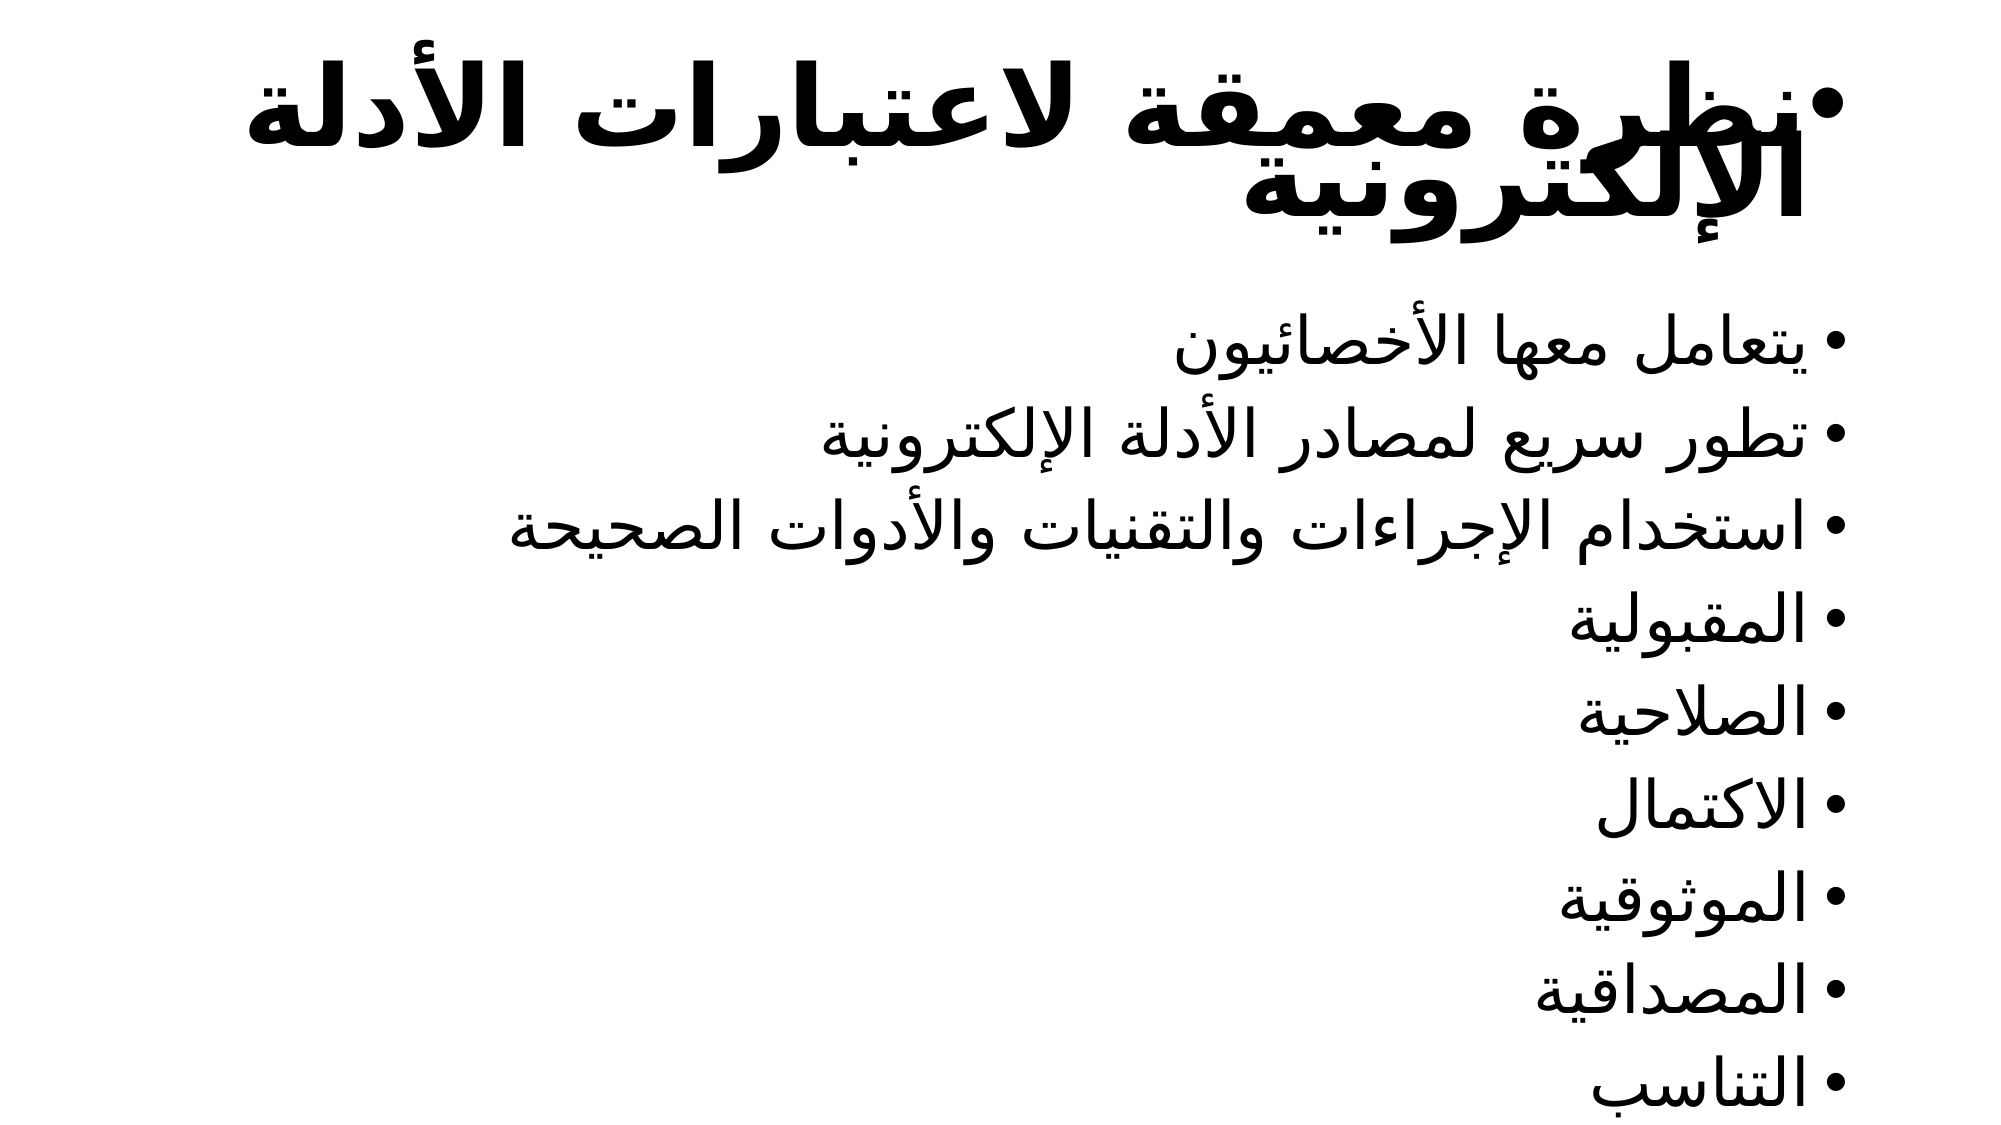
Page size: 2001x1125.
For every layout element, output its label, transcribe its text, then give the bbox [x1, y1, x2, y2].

list يتعامل معها الأخصائيون تطور سريع لمصادر الأدلة الإلكترونية استخدام الإجراءات والتقنيات والأدوات الصحيحة المقبولية الصلاحية الاكتمال الموثوقية المصداقية التناسب [137, 299, 1863, 1014]
title نظرة معمقة لاعتبارات الأدلة الإلكترونية [137, 59, 1863, 278]
